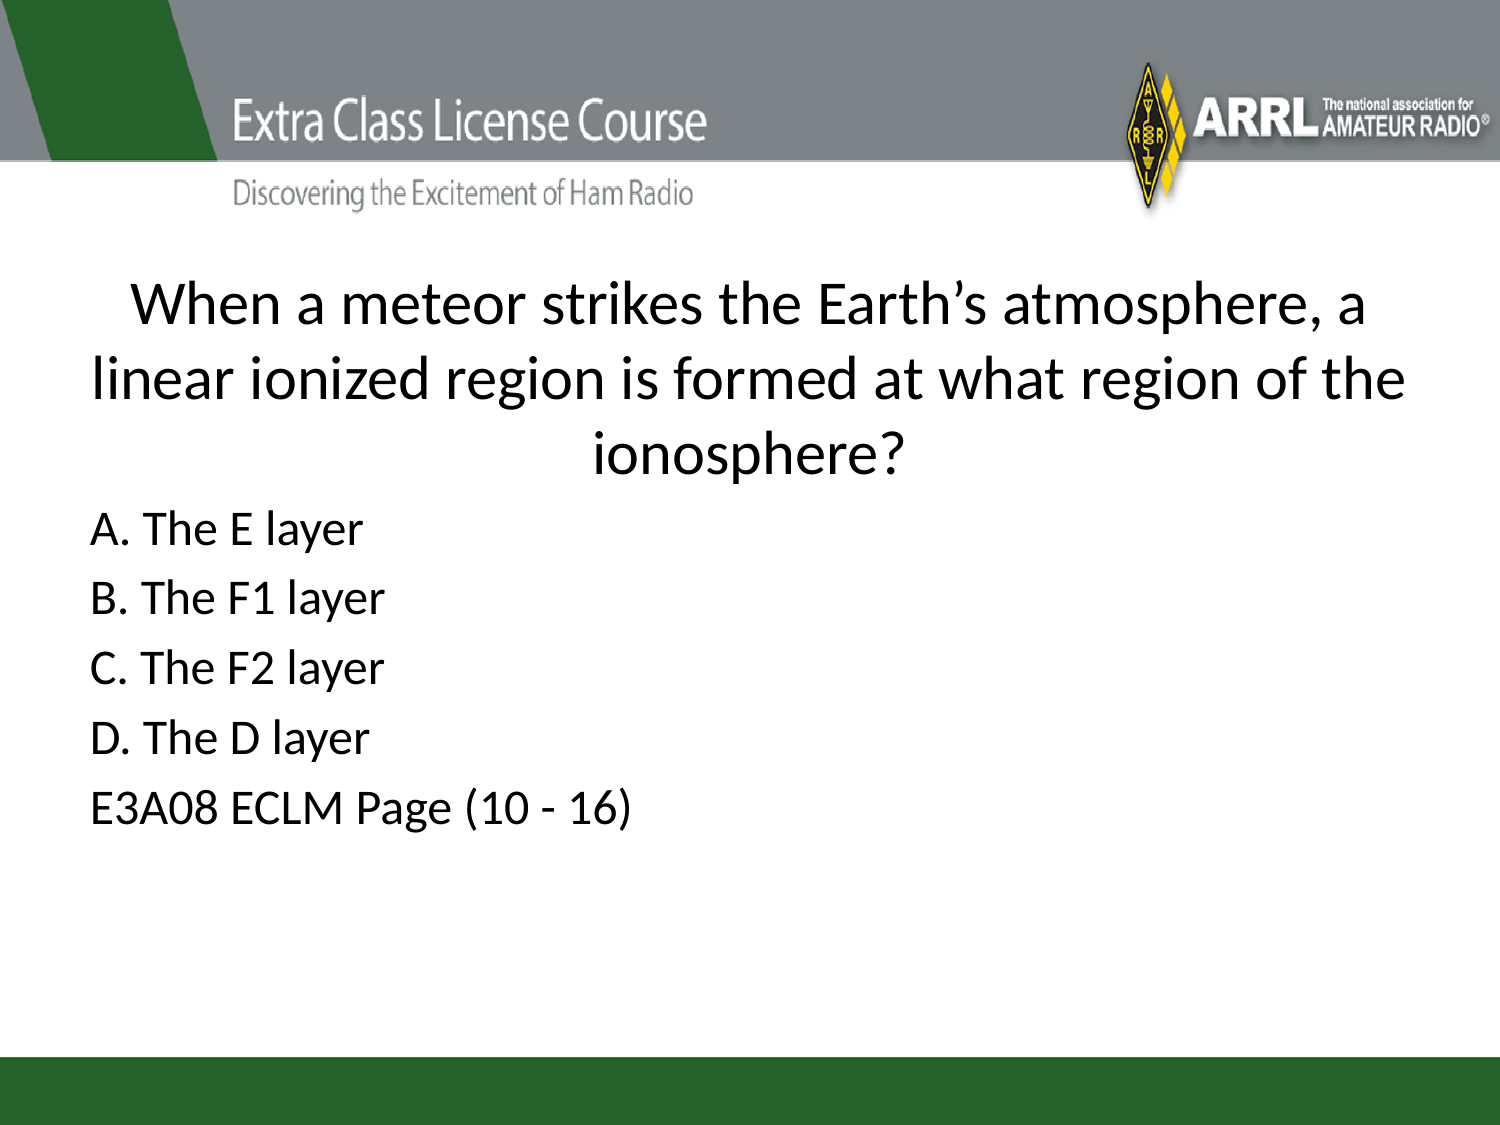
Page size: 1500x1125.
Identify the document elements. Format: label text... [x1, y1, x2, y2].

list A. The E layer B. The F1 layer C. The F2 layer D. The D layer E3A08 ECLM Page (10 - 16) [75, 487, 1425, 1005]
title When a meteor strikes the Earth’s atmosphere, a linear ionized region is formed at what region of the ionosphere? [75, 254, 1425, 435]
picture [0, 0, 1500, 1125]
